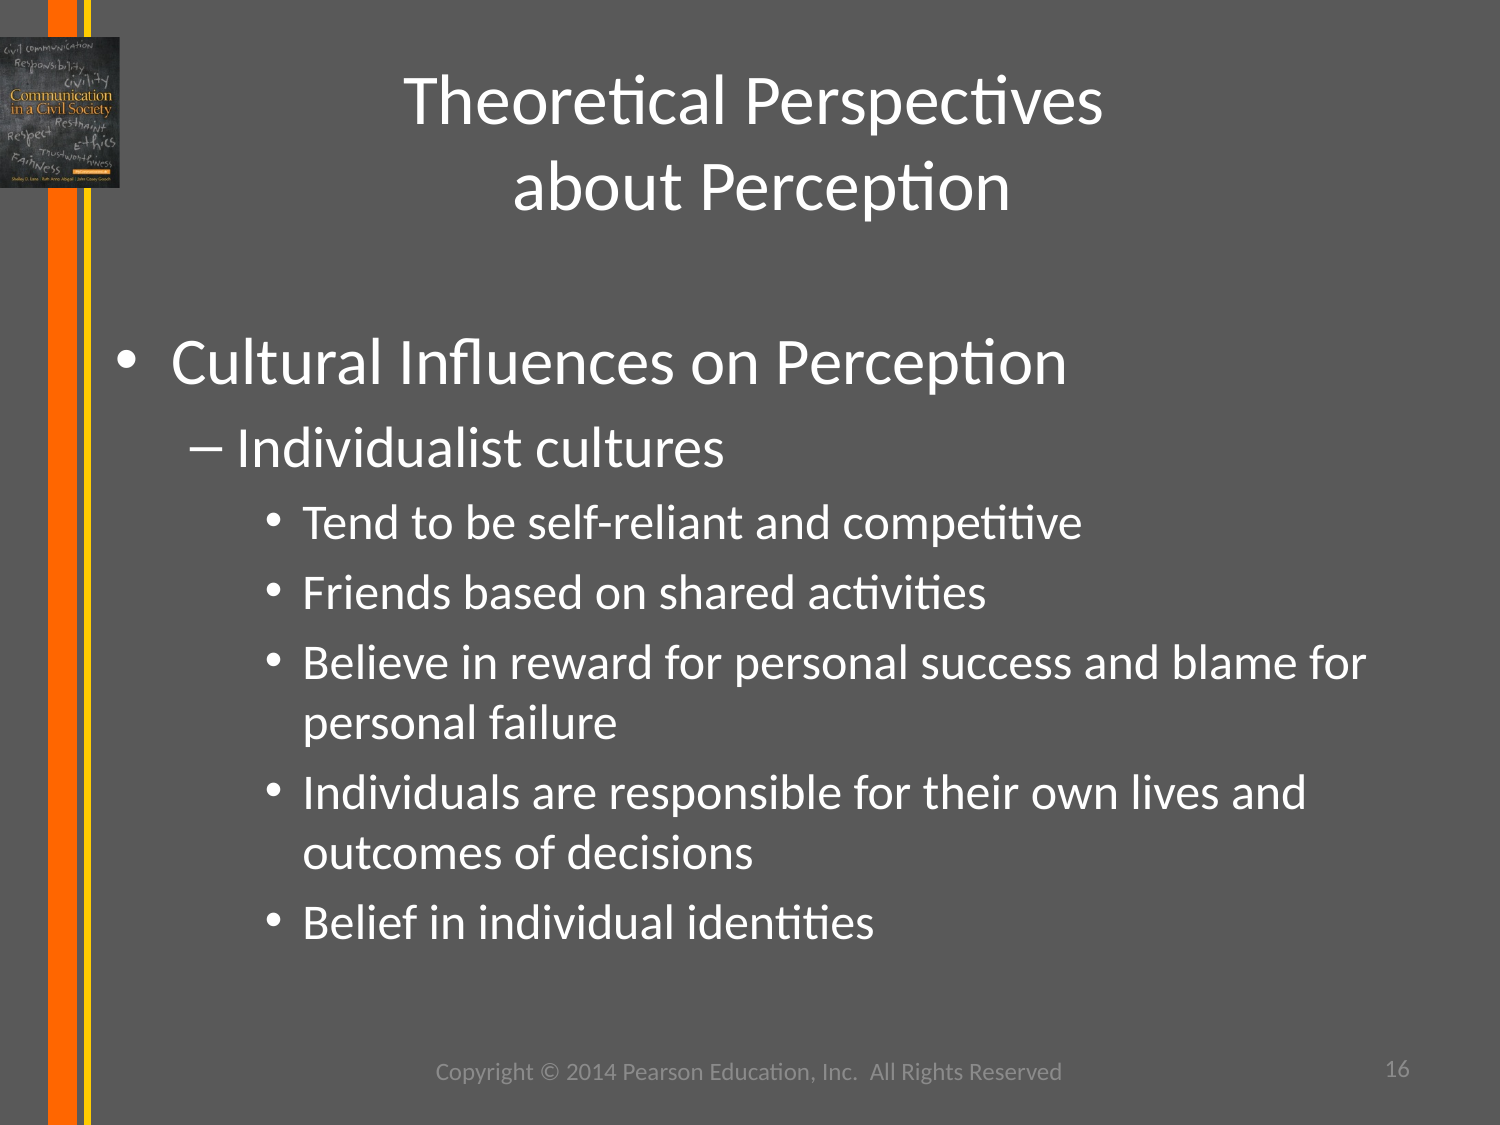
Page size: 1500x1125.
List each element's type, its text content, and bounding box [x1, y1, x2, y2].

slide_number 16 [1074, 1037, 1425, 1098]
list Cultural Influences on Perception Individualist cultures Tend to be self-reliant and competitive Friends based on shared activities Believe in reward for personal success and blame for personal failure Individuals are responsible for their own lives and outcomes of decisions Belief in individual identities [99, 262, 1426, 1006]
title Theoretical Perspectives about Perception [99, 44, 1426, 233]
picture [0, 37, 120, 188]
footer Copyright © 2014 Pearson Education, Inc. All Rights Reserved [75, 1037, 1425, 1103]
